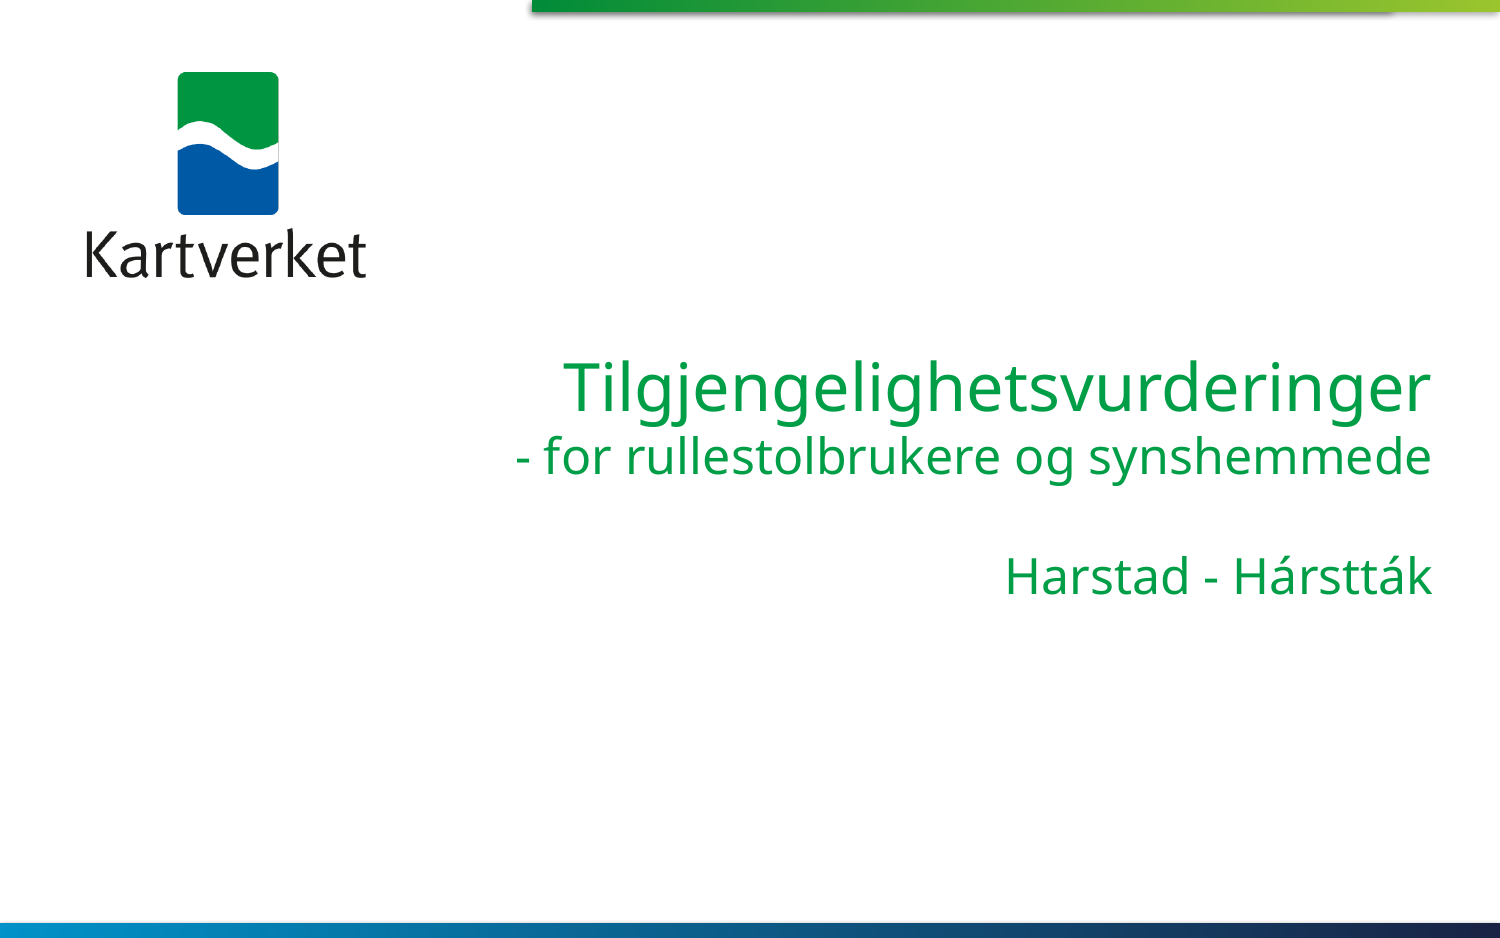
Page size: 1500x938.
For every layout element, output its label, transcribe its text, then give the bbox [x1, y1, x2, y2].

text_box Tilgjengelighetsvurderinger - for rullestolbrukere og synshemmede Harstad - Hárstták [66, 337, 1449, 613]
